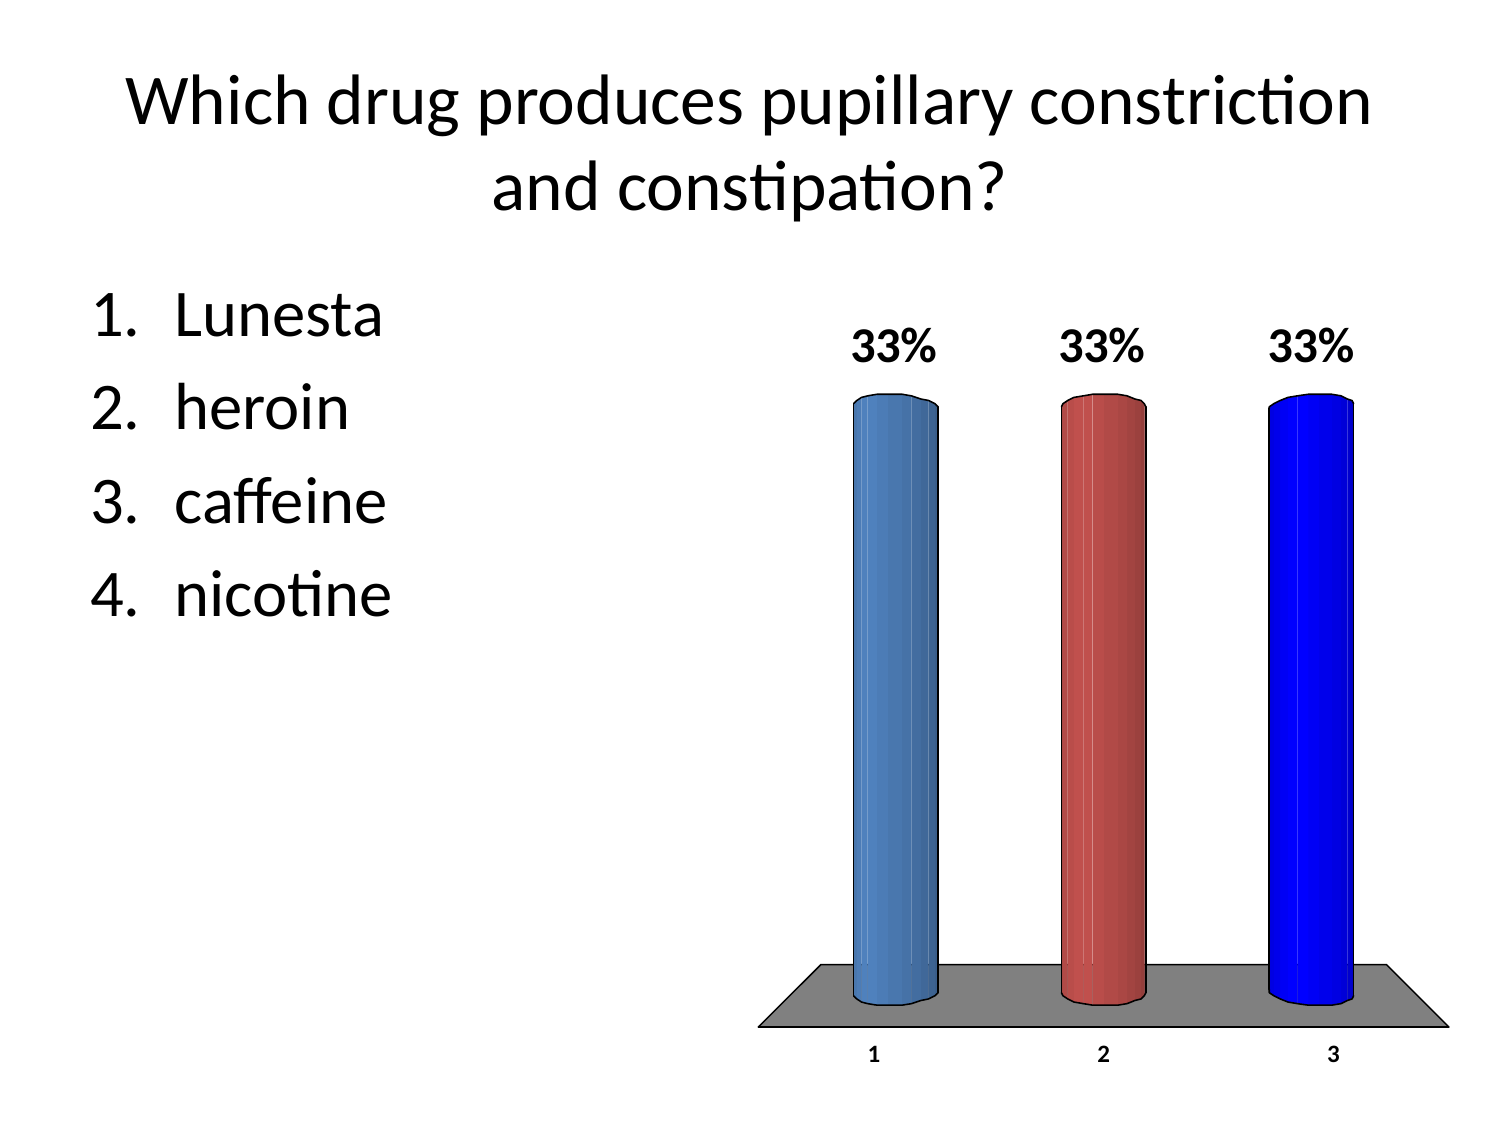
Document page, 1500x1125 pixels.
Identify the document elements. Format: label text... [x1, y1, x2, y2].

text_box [739, 270, 1490, 1115]
title Which drug produces pupillary constriction and constipation? [75, 45, 1425, 233]
list Lunesta heroin caffeine nicotine [75, 262, 750, 1005]
